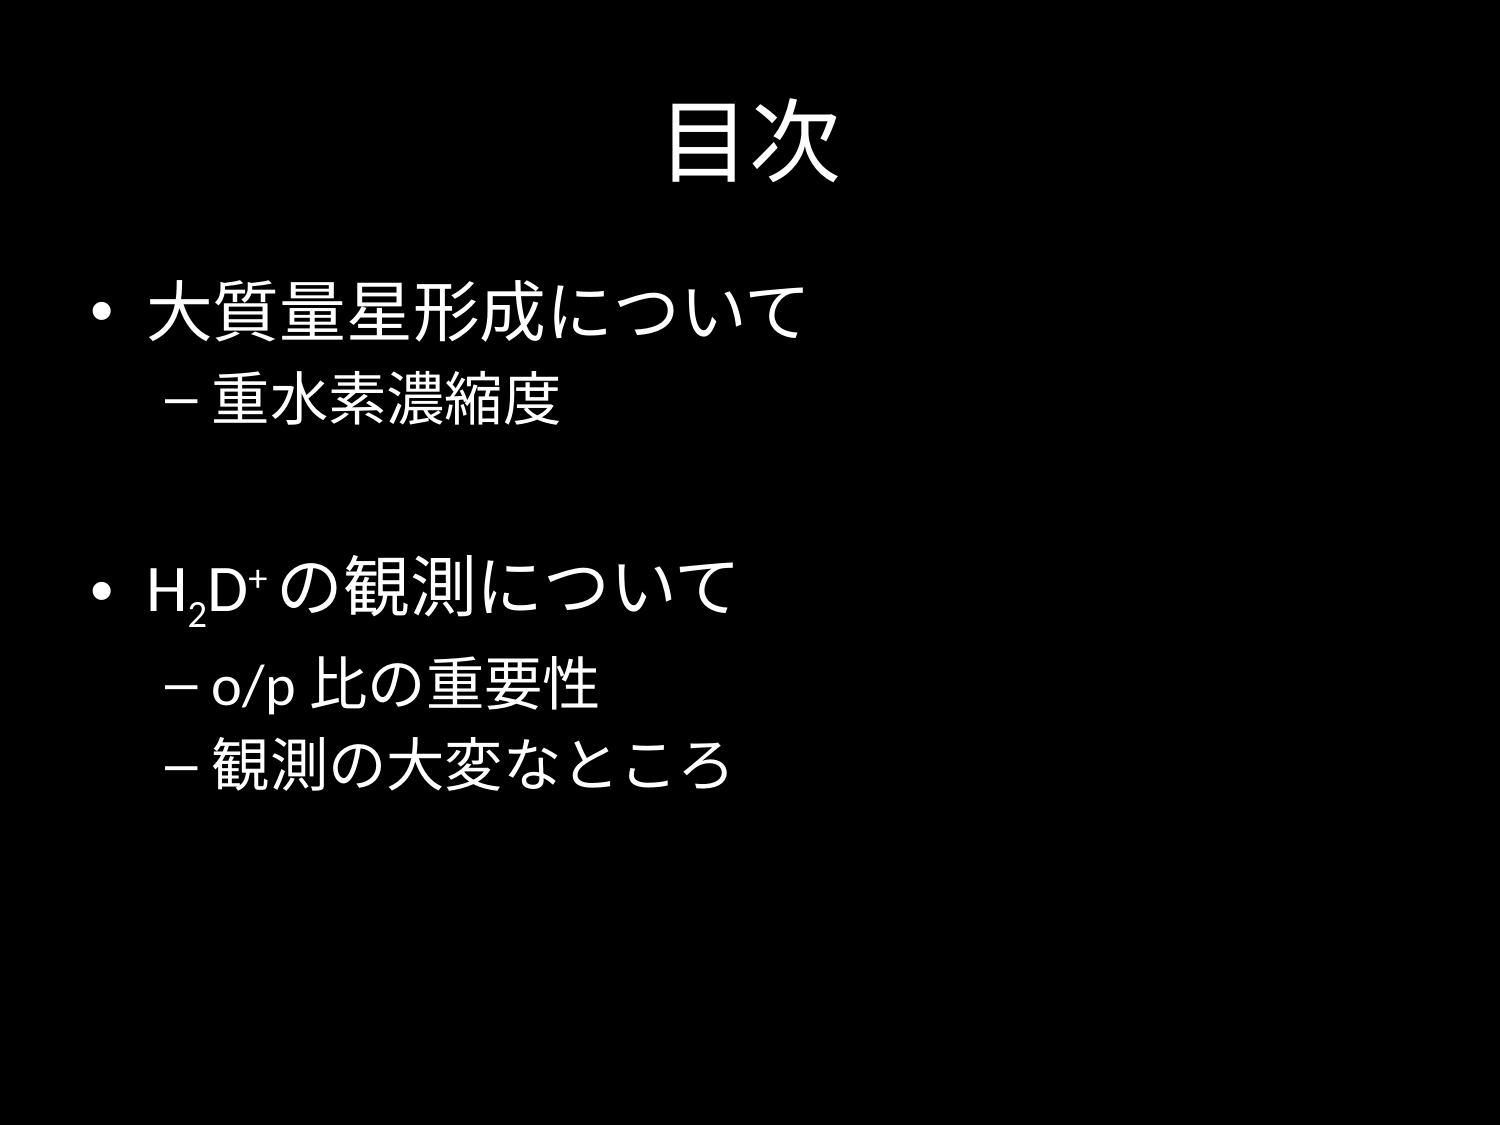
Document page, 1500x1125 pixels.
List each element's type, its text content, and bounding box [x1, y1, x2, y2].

list 大質量星形成について 重水素濃縮度 H2D+の観測について o/p比の重要性 観測の大変なところ [75, 262, 1425, 1005]
title 目次 [75, 45, 1425, 233]
